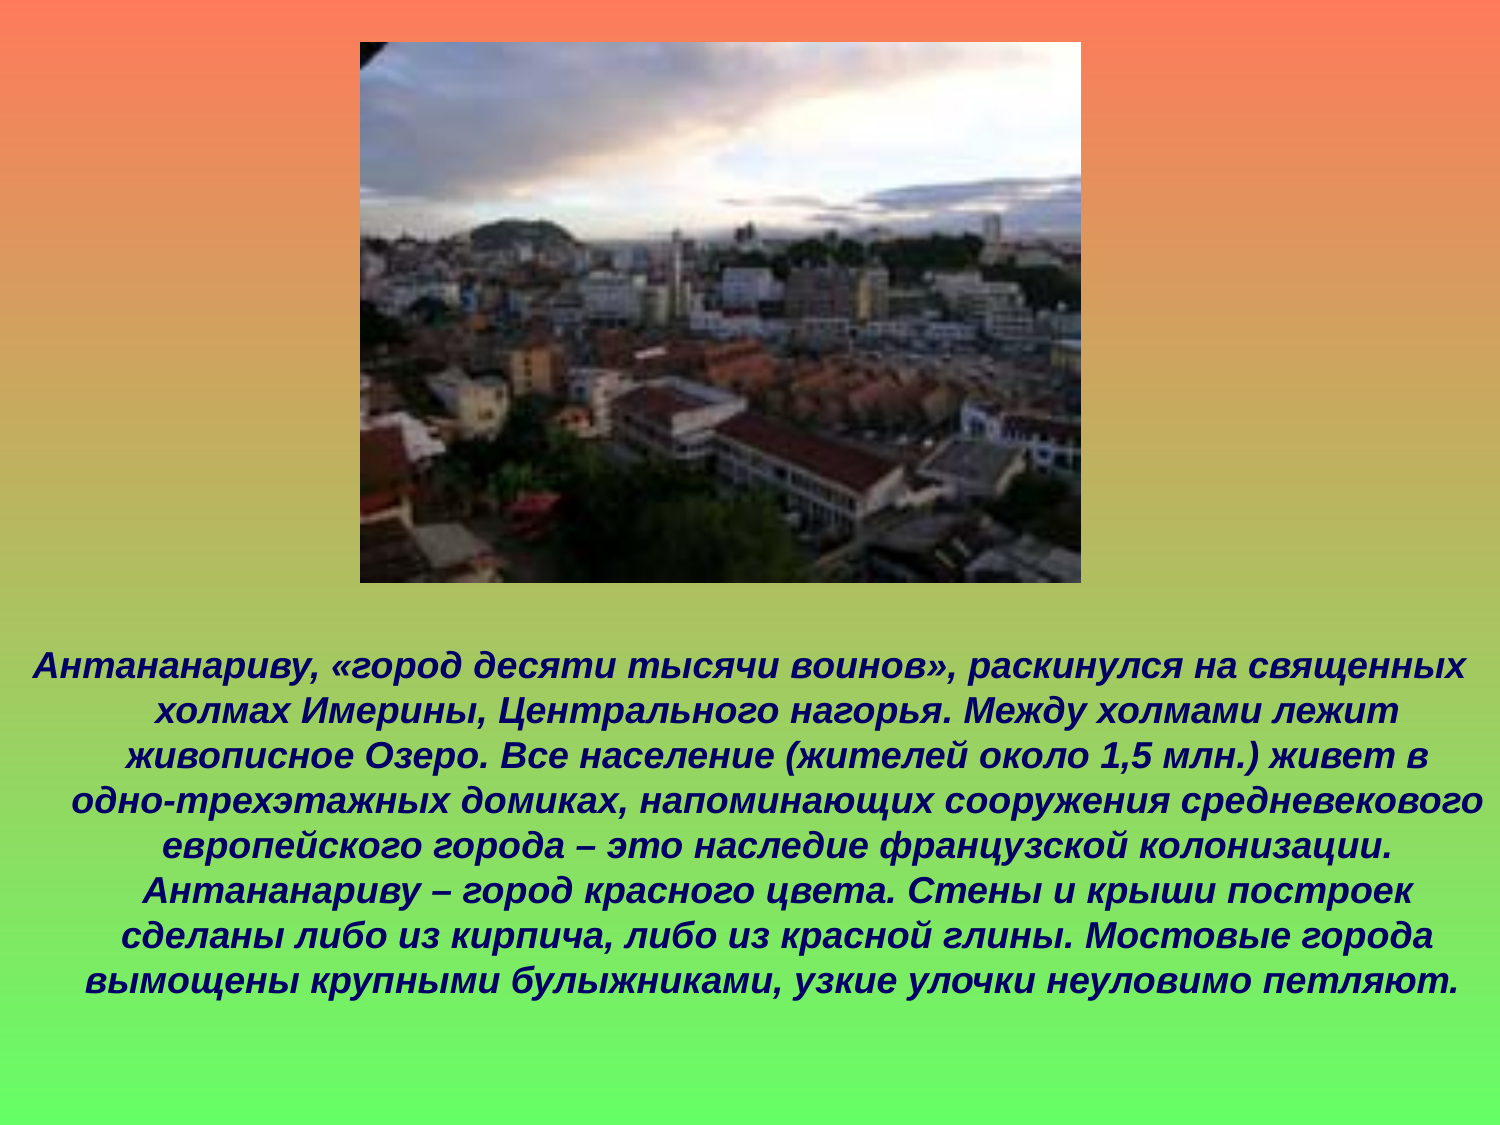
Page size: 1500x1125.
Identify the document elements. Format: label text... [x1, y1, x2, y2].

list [359, 42, 1081, 584]
list Антананариву, «город десяти тысячи воинов», раскинулся на священных холмах Имерины, Центрального нагорья. Между холмами лежит живописное Озеро. Все население (жителей около 1,5 млн.) живет в одно-трехэтажных домиках, напоминающих сооружения средневекового европейского города – это наследие французской колонизации. Антананариву – город красного цвета. Стены и крыши построек сделаны либо из кирпича, либо из красной глины. Мостовые города вымощены крупными булыжниками, узкие улочки неуловимо петляют. [0, 633, 1500, 1065]
